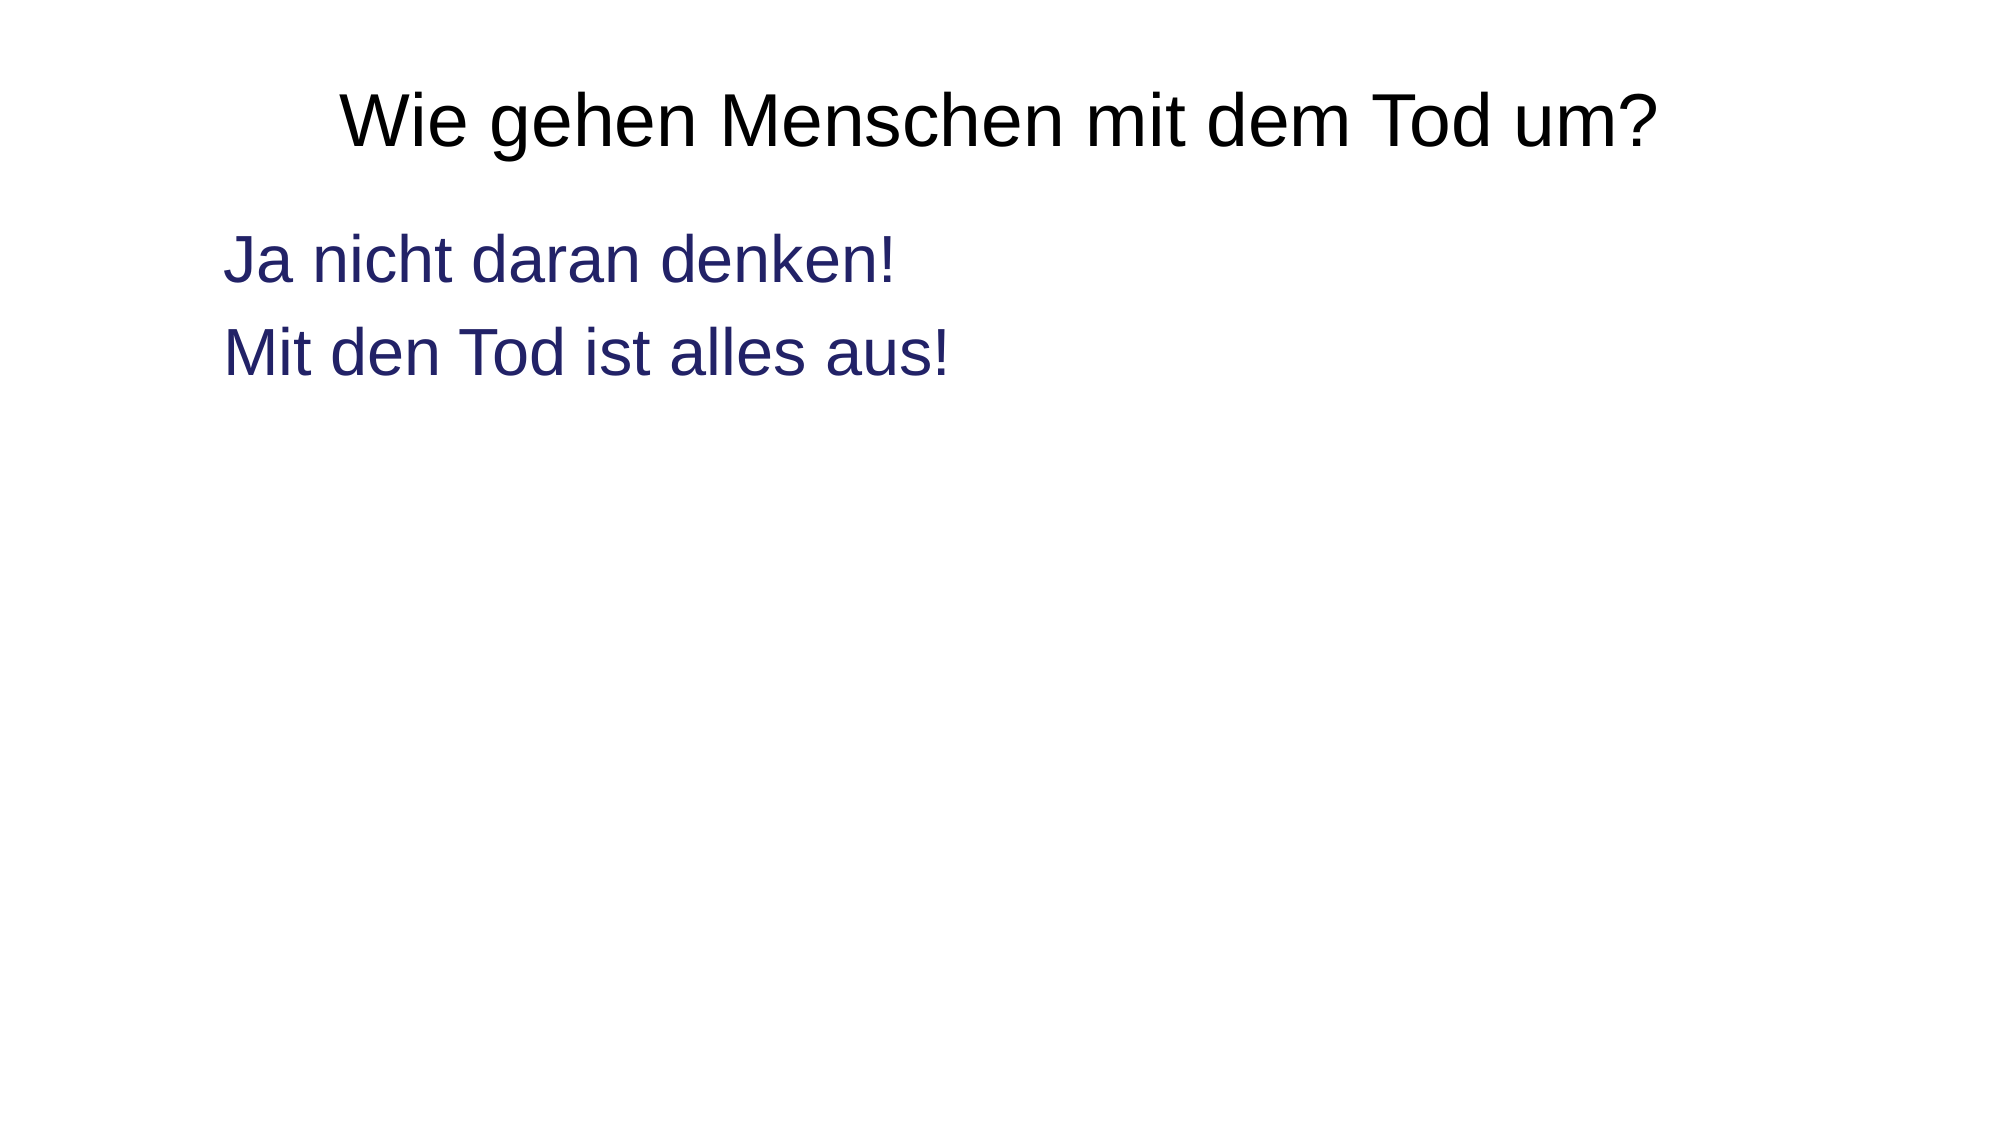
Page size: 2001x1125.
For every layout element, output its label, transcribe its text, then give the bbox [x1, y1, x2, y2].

title Wie gehen Menschen mit dem Tod um? [249, 0, 1750, 208]
list Ja nicht daran denken! Mit den Tod ist alles aus! [208, 208, 1886, 575]
